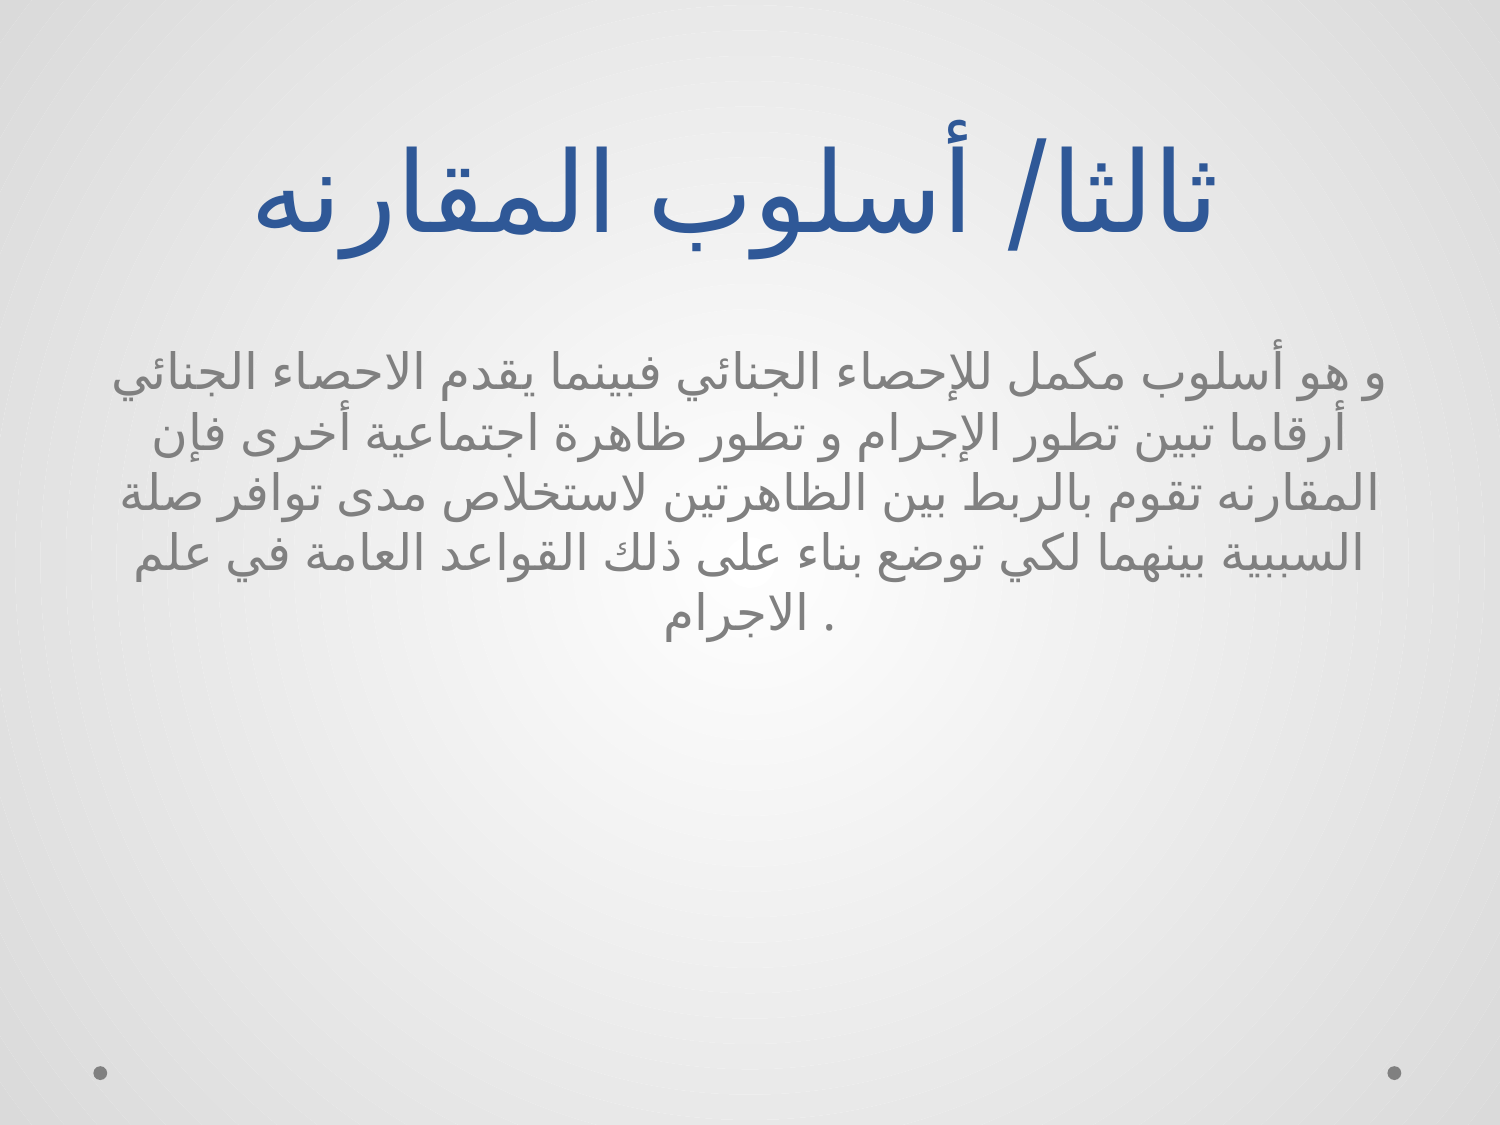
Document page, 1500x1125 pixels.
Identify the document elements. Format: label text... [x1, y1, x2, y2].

title ثالثا/ أسلوب المقارنه [75, 0, 1425, 262]
list و هو أسلوب مكمل للإحصاء الجنائي فبينما يقدم الاحصاء الجنائي أرقاما تبين تطور الإجرام و تطور ظاهرة اجتماعية أخرى فإن المقارنه تقوم بالربط بين الظاهرتين لاستخلاص مدى توافر صلة السببية بينهما لكي توضع بناء على ذلك القواعد العامة في علم الاجرام . [75, 262, 1425, 1005]
